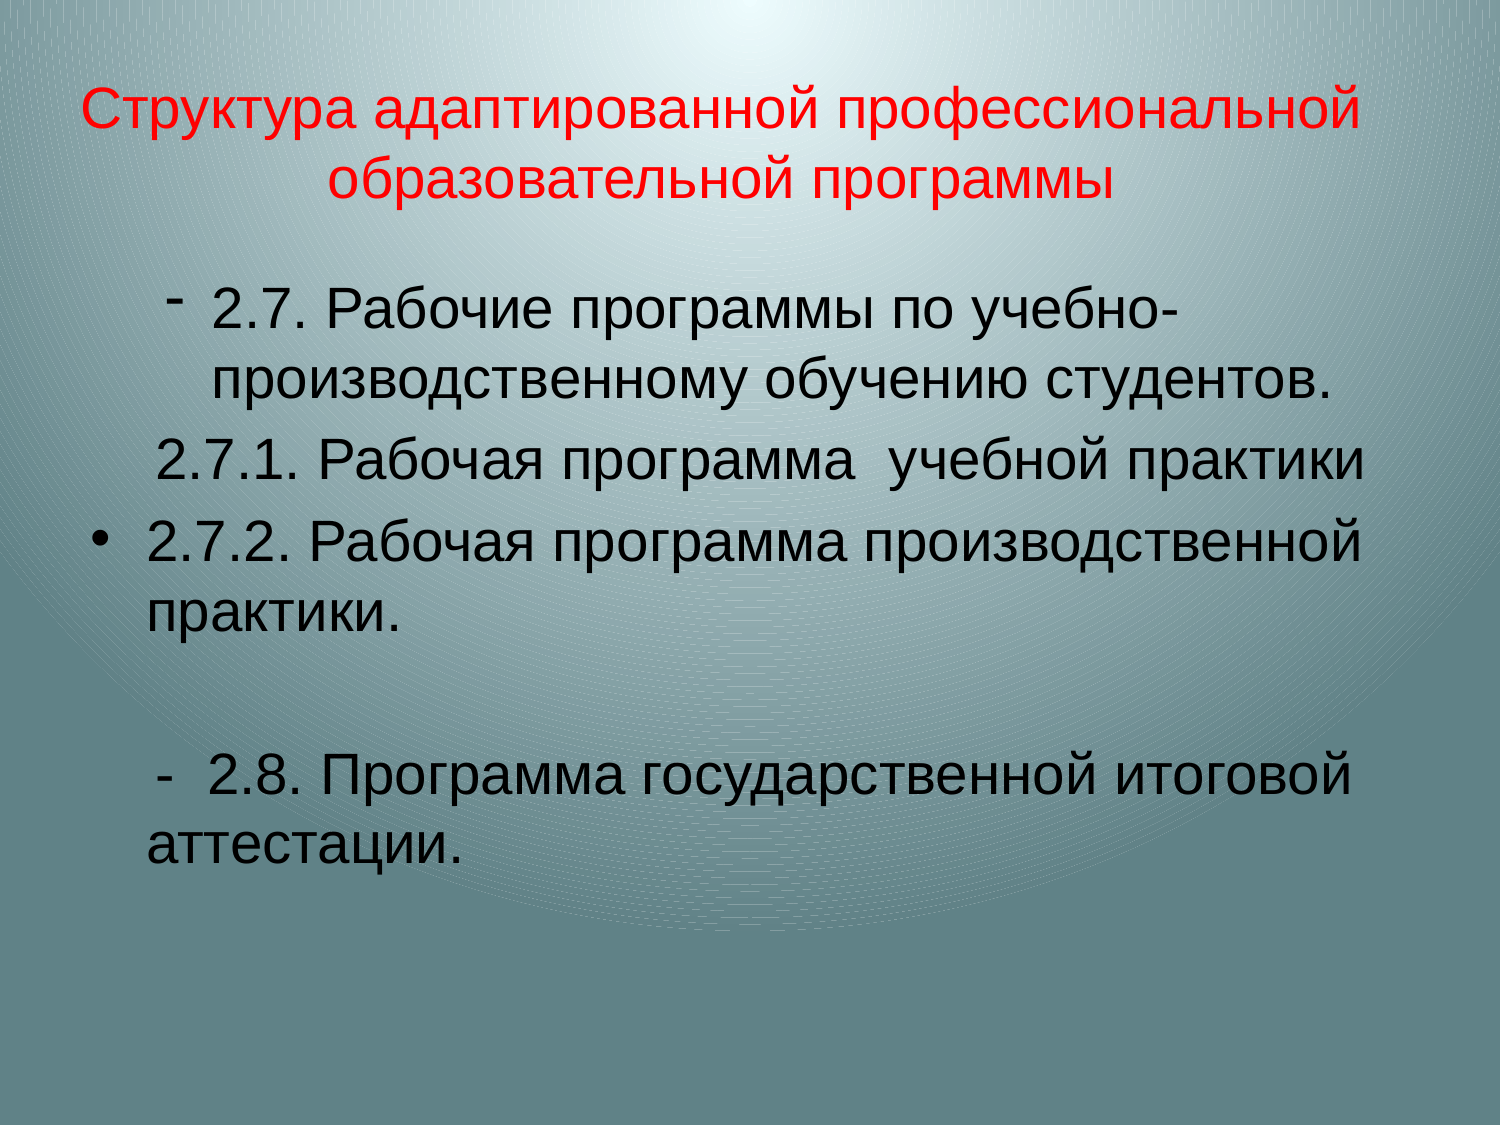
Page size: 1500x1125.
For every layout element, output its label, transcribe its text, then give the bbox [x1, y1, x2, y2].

list 2.7. Рабочие программы по учебно-производственному обучению студентов. 2.7.1. Рабочая программа учебной практики 2.7.2. Рабочая программа производственной практики. - 2.8. Программа государственной итоговой аттестации. [75, 262, 1425, 1005]
title Структура адаптированной профессиональной образовательной программы [46, 46, 1397, 235]
